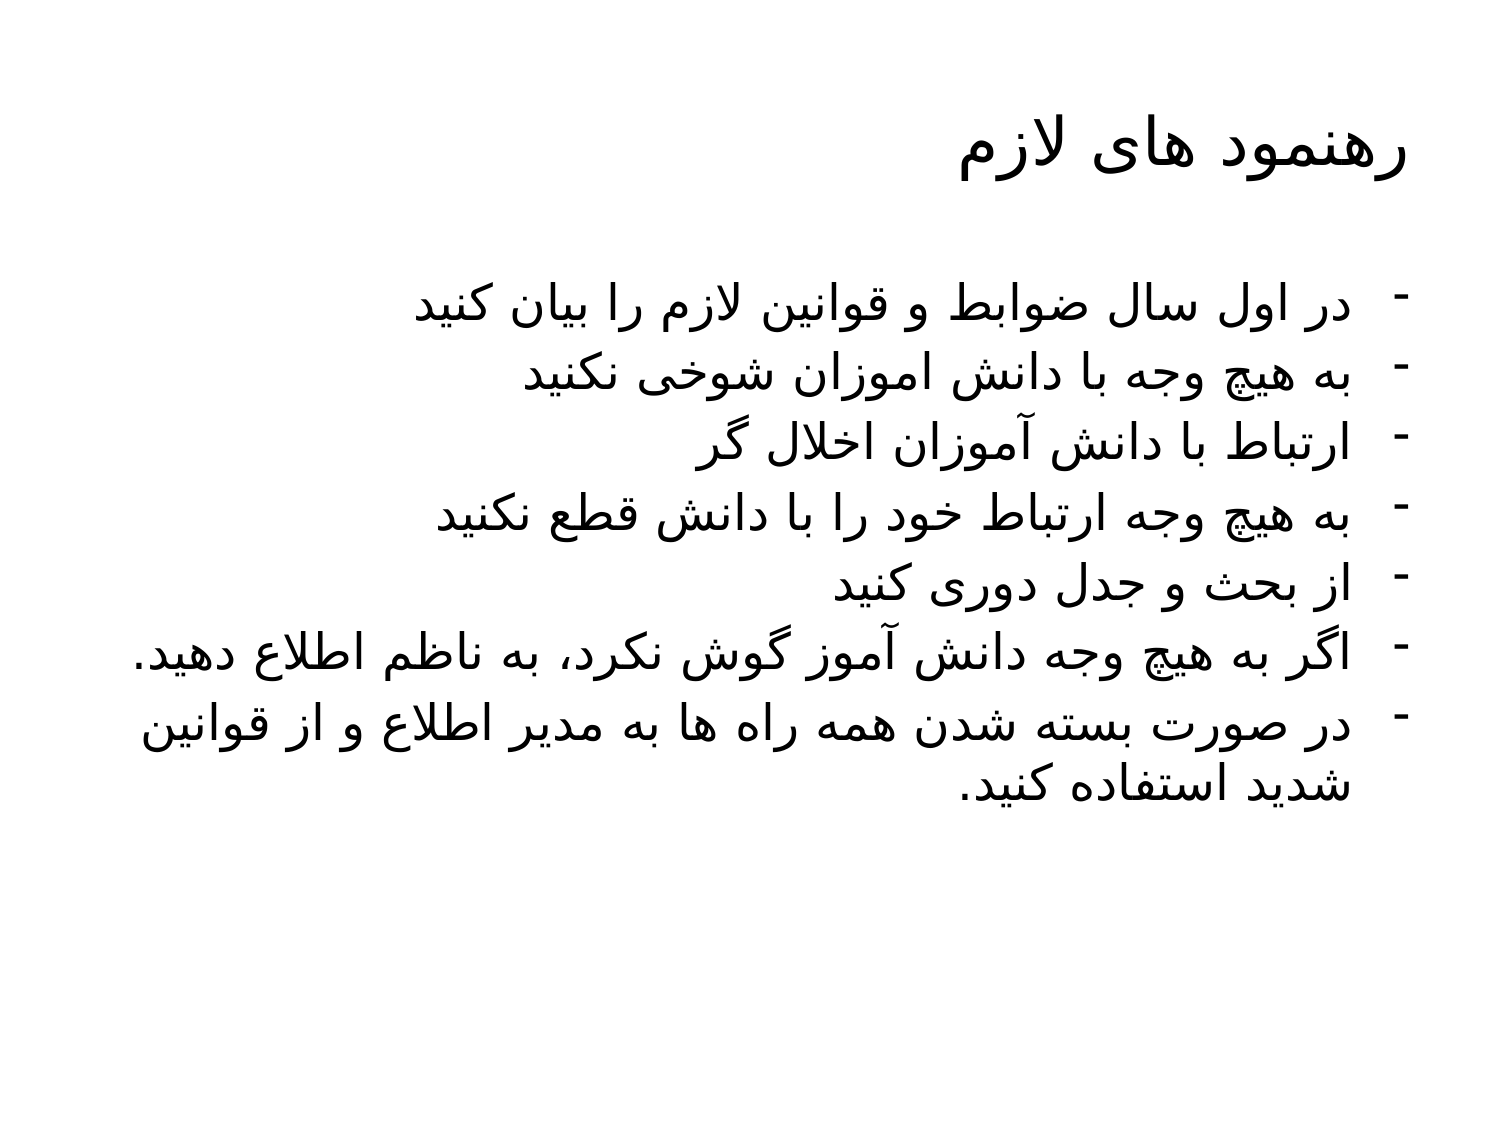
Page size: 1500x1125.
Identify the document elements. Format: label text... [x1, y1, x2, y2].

title رهنمود های لازم [75, 45, 1425, 233]
list در اول سال ضوابط و قوانین لازم را بیان کنید به هیچ وجه با دانش اموزان شوخی نکنید ارتباط با دانش آموزان اخلال گر به هیچ وجه ارتباط خود را با دانش قطع نکنید از بحث و جدل دوری کنید اگر به هیچ وجه دانش آموز گوش نکرد، به ناظم اطلاع دهید. در صورت بسته شدن همه راه ها به مدیر اطلاع و از قوانین شدید استفاده کنید. [75, 262, 1425, 1005]
